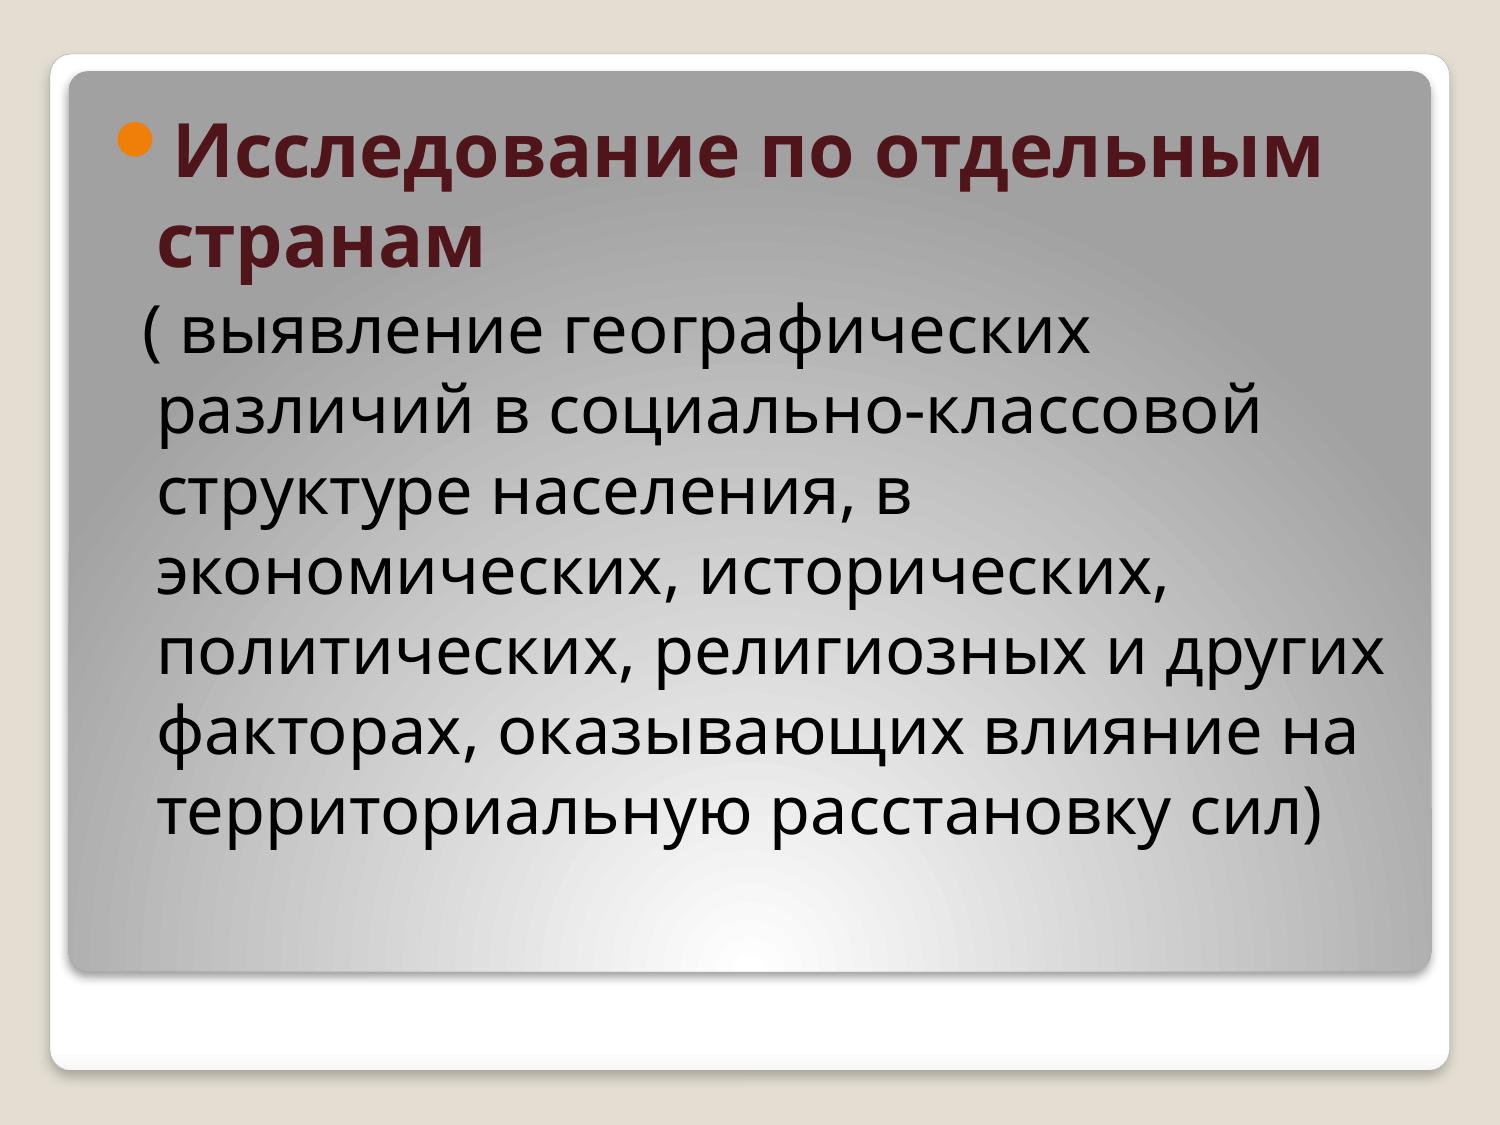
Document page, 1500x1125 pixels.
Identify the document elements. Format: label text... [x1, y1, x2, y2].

list Исследование по отдельным странам ( выявление географических различий в социально-классовой структуре населения, в экономических, исторических, политических, религиозных и других факторах, оказывающих влияние на территориальную расстановку сил) [82, 86, 1425, 903]
